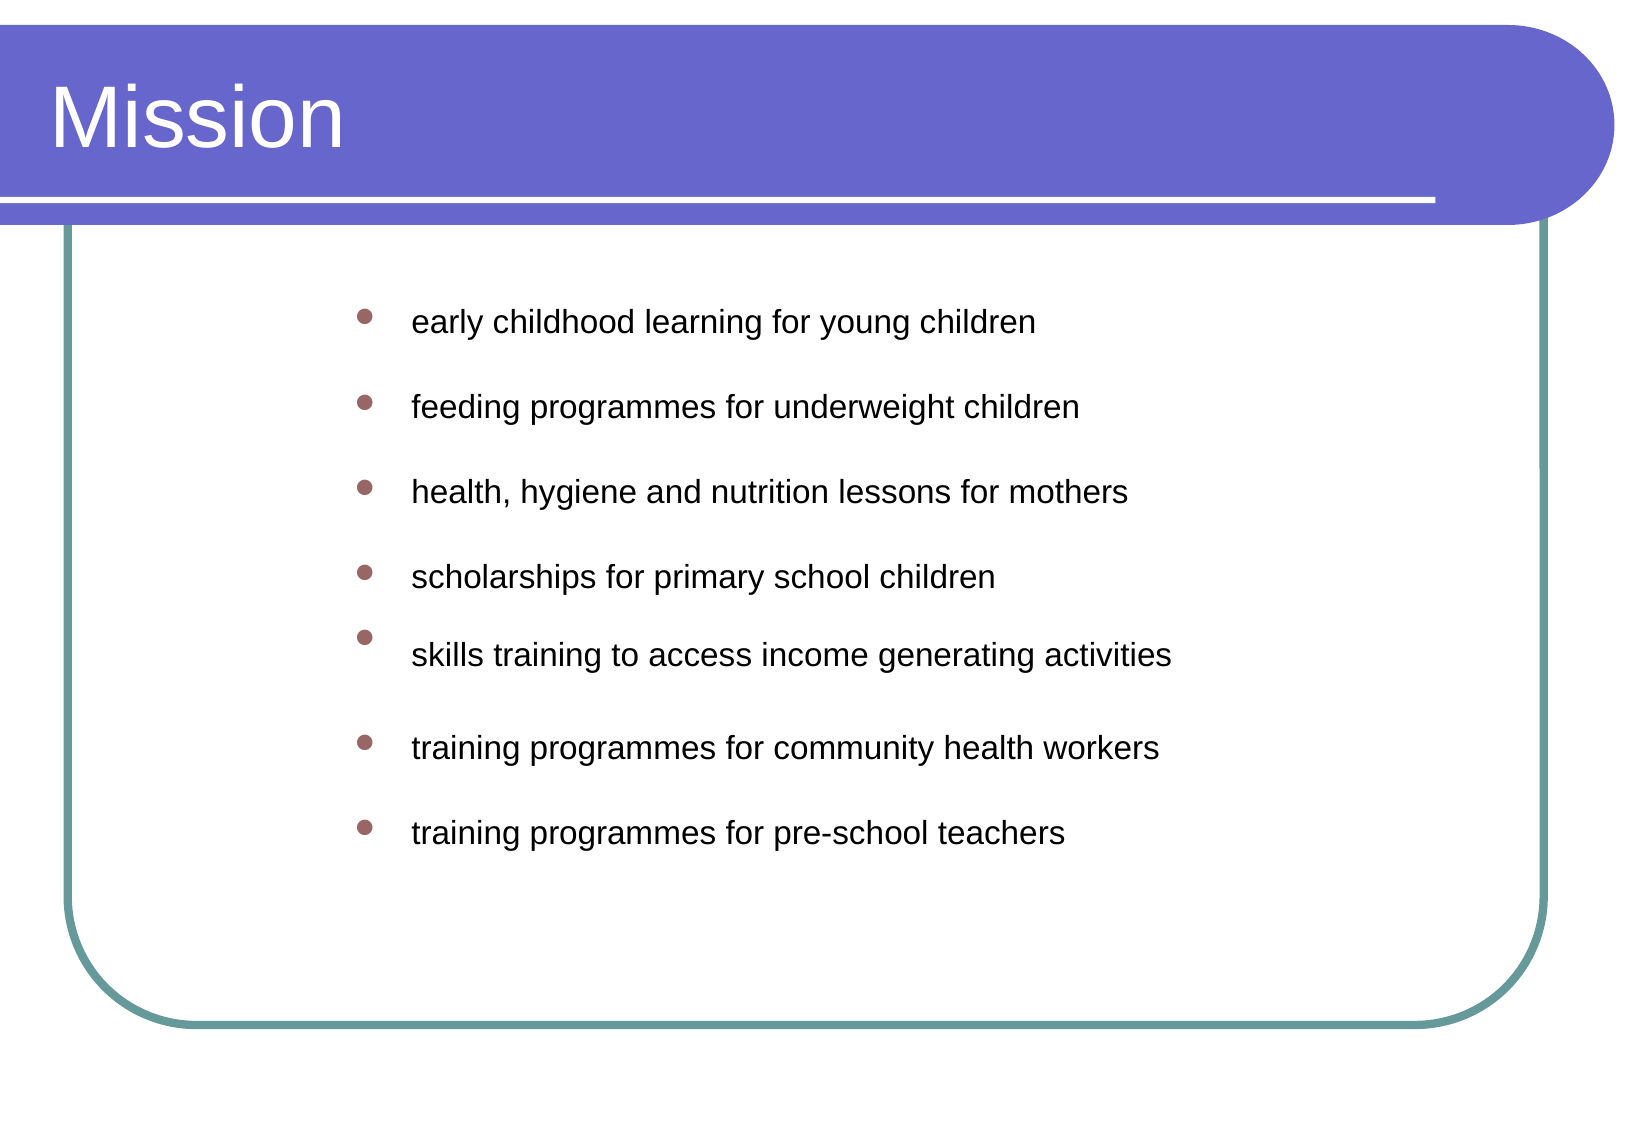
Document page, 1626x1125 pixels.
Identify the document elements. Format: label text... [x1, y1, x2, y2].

title Mission [34, 37, 1460, 188]
list early childhood learning for young children feeding programmes for underweight children health, hygiene and nutrition lessons for mothers scholarships for primary school children skills training to access income generating activities training programmes for community health workers training programmes for pre-school teachers [339, 255, 1345, 988]
